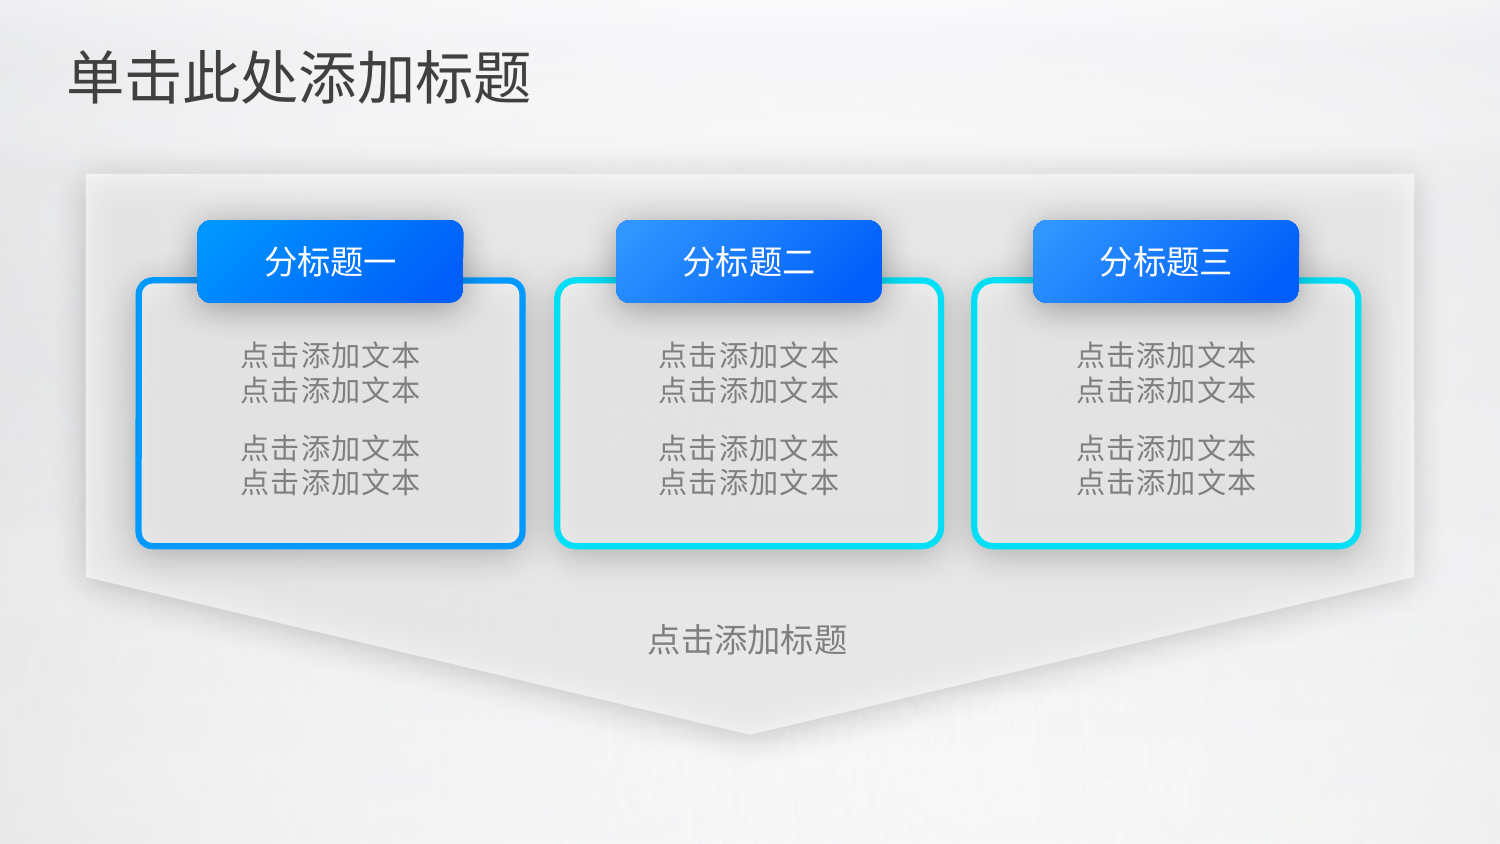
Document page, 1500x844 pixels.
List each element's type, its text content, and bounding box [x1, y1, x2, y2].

text_box 点击添加文本 点击添加文本 [562, 422, 936, 508]
text_box [1032, 219, 1300, 304]
text_box [556, 279, 942, 547]
text_box [615, 219, 883, 304]
text_box [973, 279, 1359, 547]
picture [0, 0, 1500, 844]
text_box 点击添加文本 点击添加文本 [979, 329, 1353, 415]
text_box 分标题一 [217, 231, 444, 292]
text_box [137, 279, 524, 547]
text_box 点击添加标题 [492, 611, 1003, 667]
text_box 点击添加文本 点击添加文本 [979, 422, 1353, 508]
text_box 单击此处添加标题 [51, 33, 597, 127]
text_box 点击添加文本 点击添加文本 [562, 329, 936, 415]
text_box [84, 172, 1416, 736]
text_box 分标题二 [631, 231, 867, 292]
text_box 点击添加文本 点击添加文本 [144, 329, 518, 415]
text_box 分标题三 [1048, 231, 1285, 292]
text_box [196, 219, 465, 304]
text_box 点击添加文本 点击添加文本 [144, 422, 518, 508]
